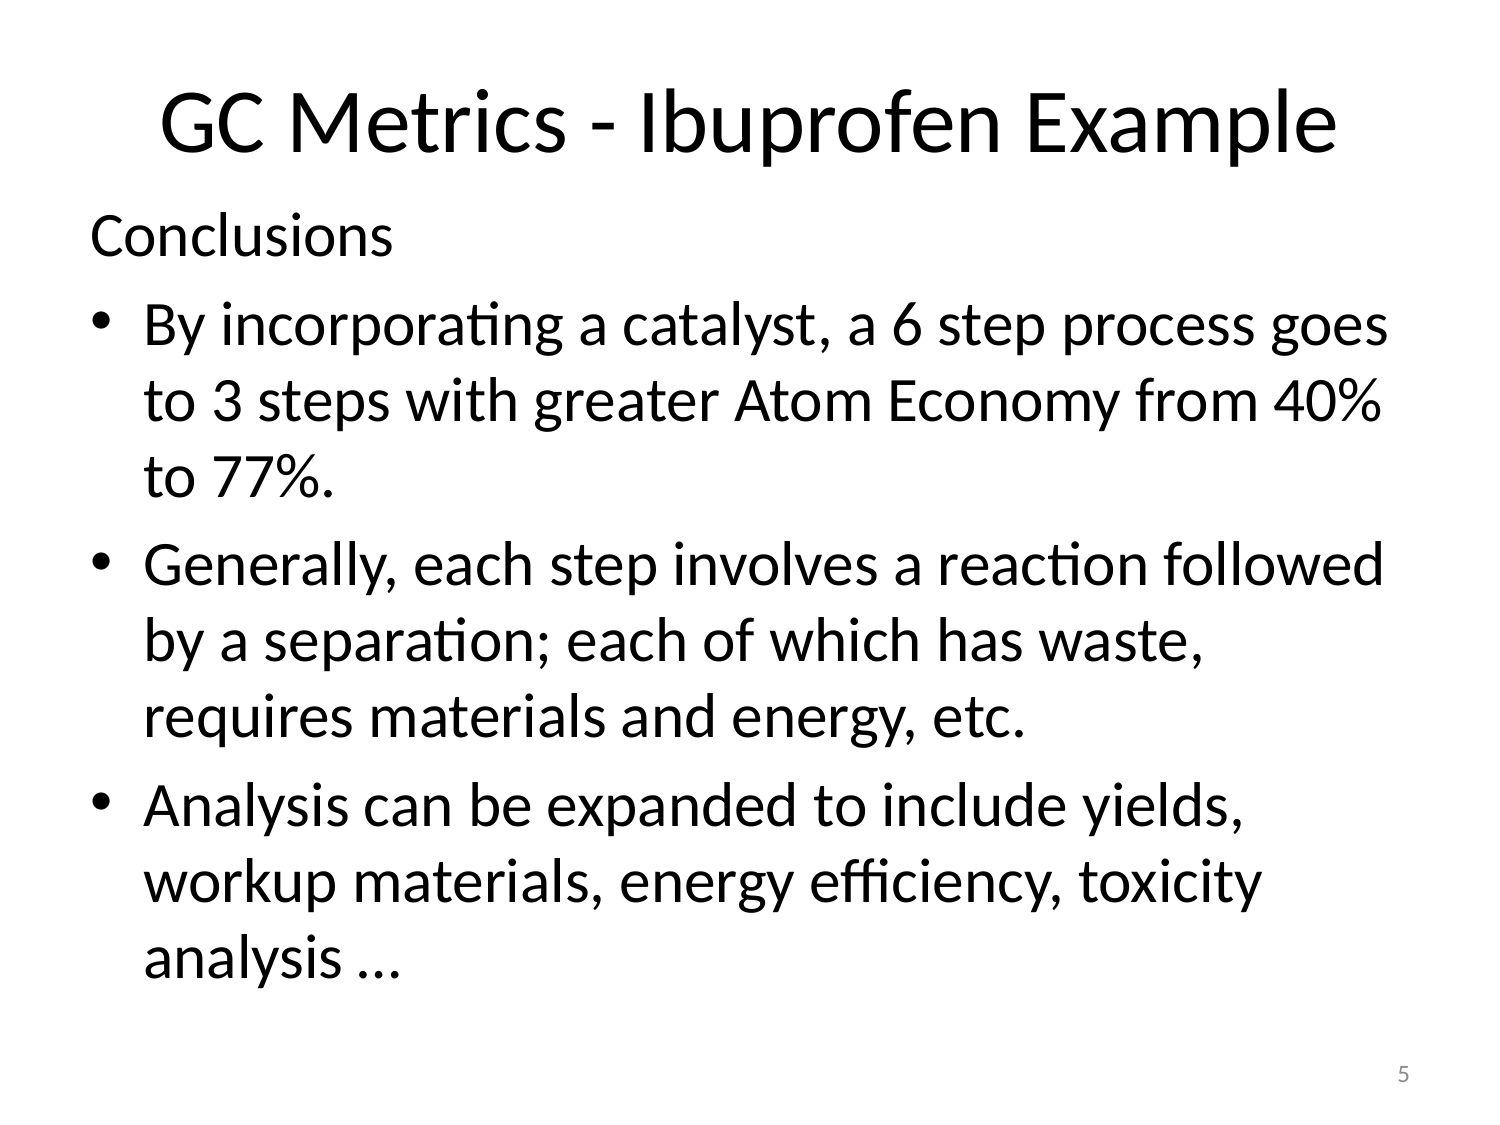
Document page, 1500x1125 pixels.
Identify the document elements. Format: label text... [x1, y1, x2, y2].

title GC Metrics - Ibuprofen Example [75, 45, 1425, 185]
slide_number 5 [1074, 1042, 1425, 1103]
list Conclusions By incorporating a catalyst, a 6 step process goes to 3 steps with greater Atom Economy from 40% to 77%. Generally, each step involves a reaction followed by a separation; each of which has waste, requires materials and energy, etc. Analysis can be expanded to include yields, workup materials, energy efficiency, toxicity analysis … [75, 185, 1425, 1005]
